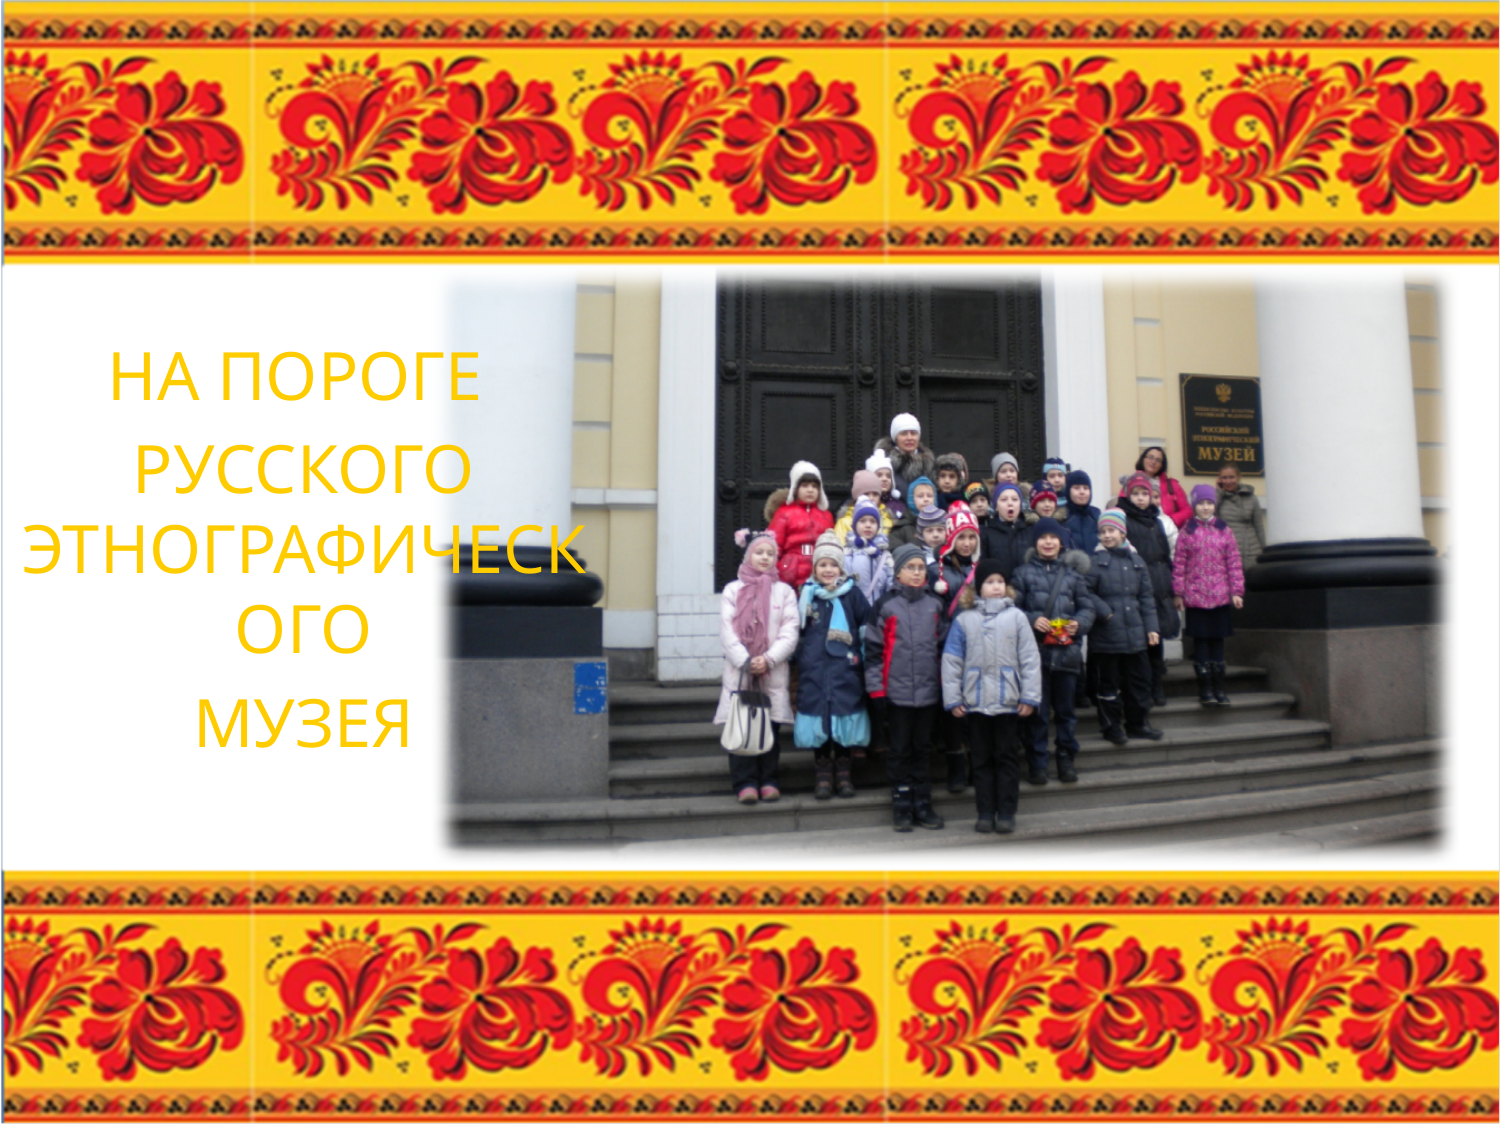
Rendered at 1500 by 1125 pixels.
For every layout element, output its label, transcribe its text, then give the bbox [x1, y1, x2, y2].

picture [0, 0, 1500, 1125]
list НА ПОРОГЕ РУССКОГО ЭТНОГРАФИЧЕСКОГО МУЗЕЯ [0, 326, 609, 1066]
